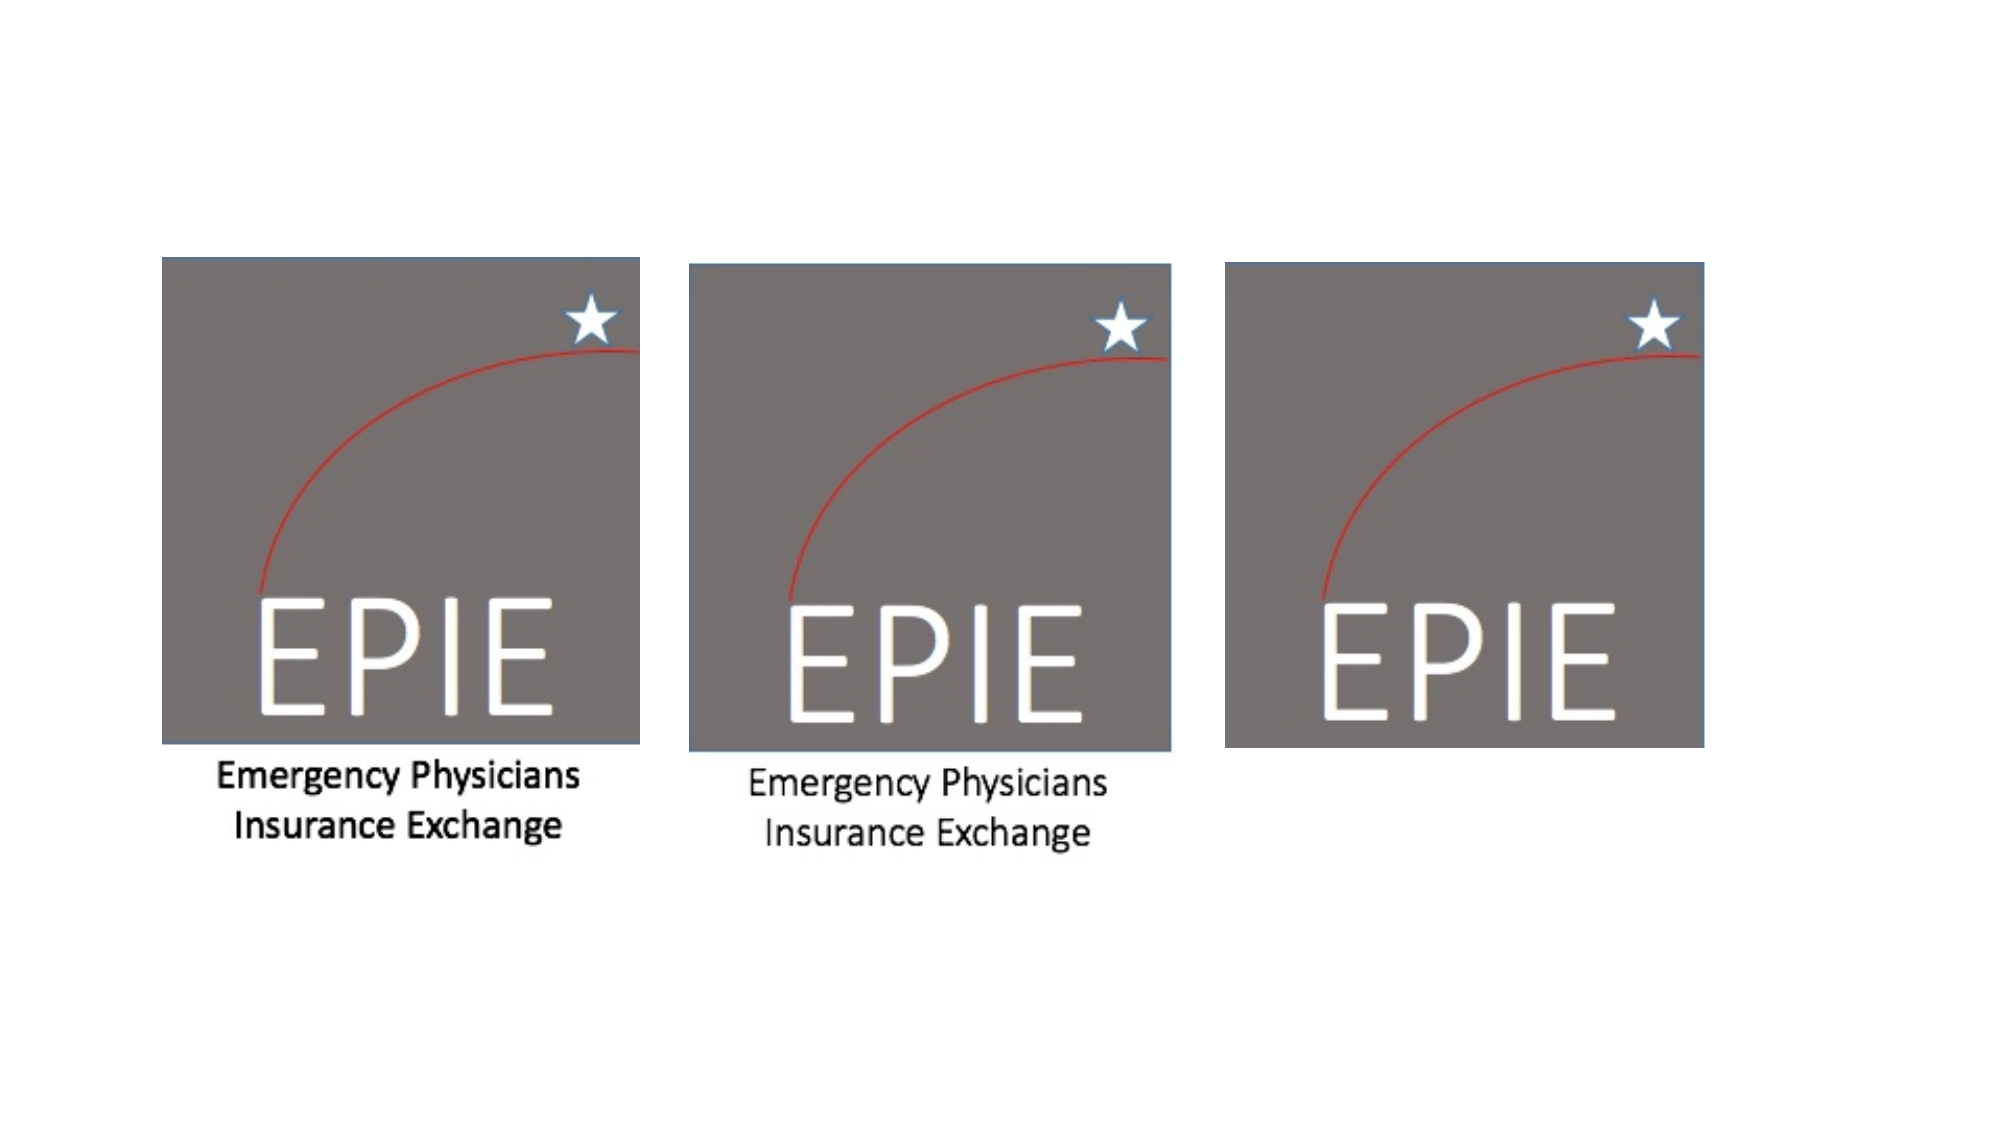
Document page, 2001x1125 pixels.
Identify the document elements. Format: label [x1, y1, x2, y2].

picture [689, 262, 1176, 863]
picture [1225, 262, 1707, 748]
picture [162, 257, 640, 868]
